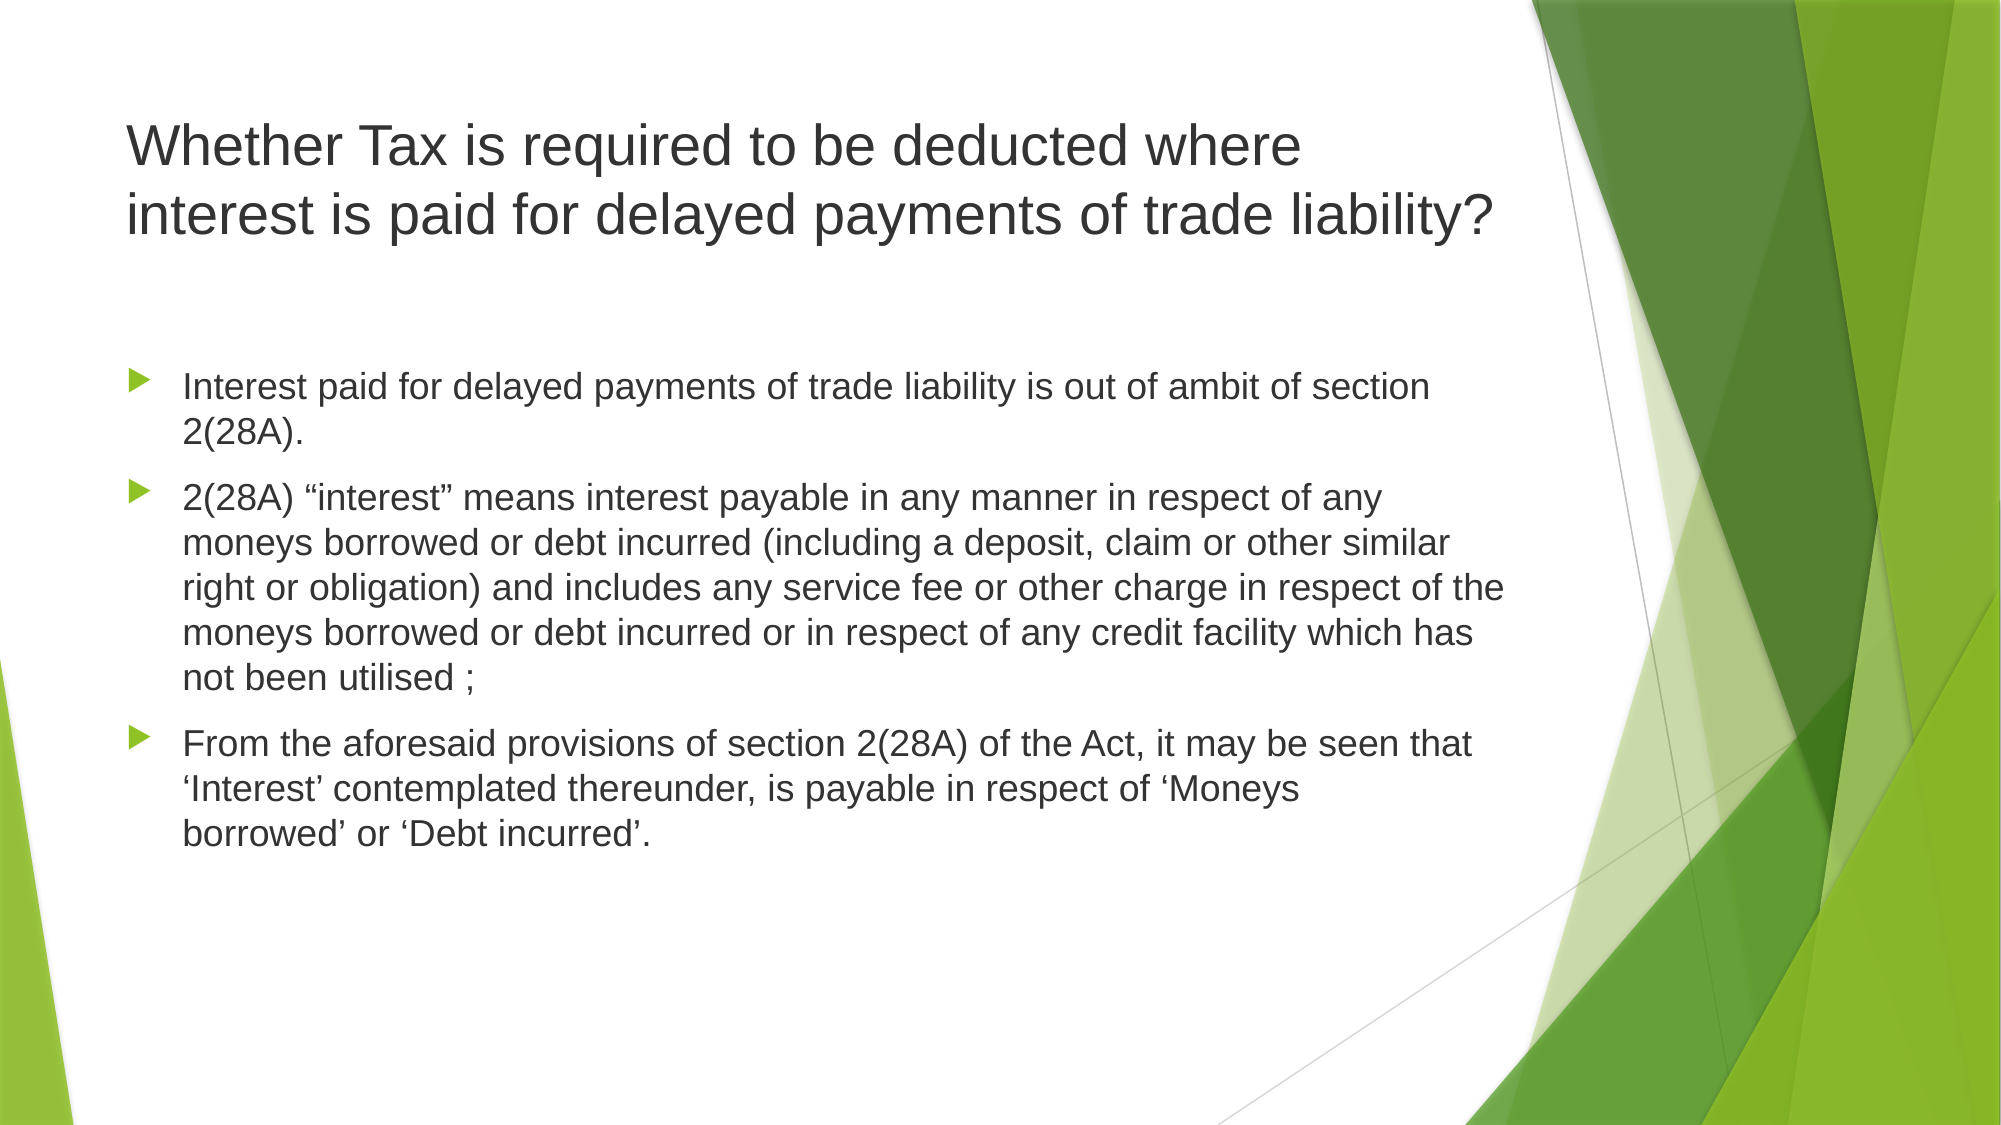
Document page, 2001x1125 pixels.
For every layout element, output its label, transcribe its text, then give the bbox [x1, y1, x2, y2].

title Whether Tax is required to be deducted where interest is paid for delayed payments of trade liability? [111, 99, 1522, 317]
list Interest paid for delayed payments of trade liability is out of ambit of section 2(28A). 2(28A) “interest” means interest payable in any manner in respect of any moneys borrowed or debt incurred (including a deposit, claim or other similar right or obligation) and includes any service fee or other charge in respect of the moneys borrowed or debt incurred or in respect of any credit facility which has not been utilised ; From the aforesaid provisions of section 2(28A) of the Act, it may be seen that ‘Interest’ contemplated thereunder, is payable in respect of ‘Moneys borrowed’ or ‘Debt incurred’. [111, 354, 1522, 992]
